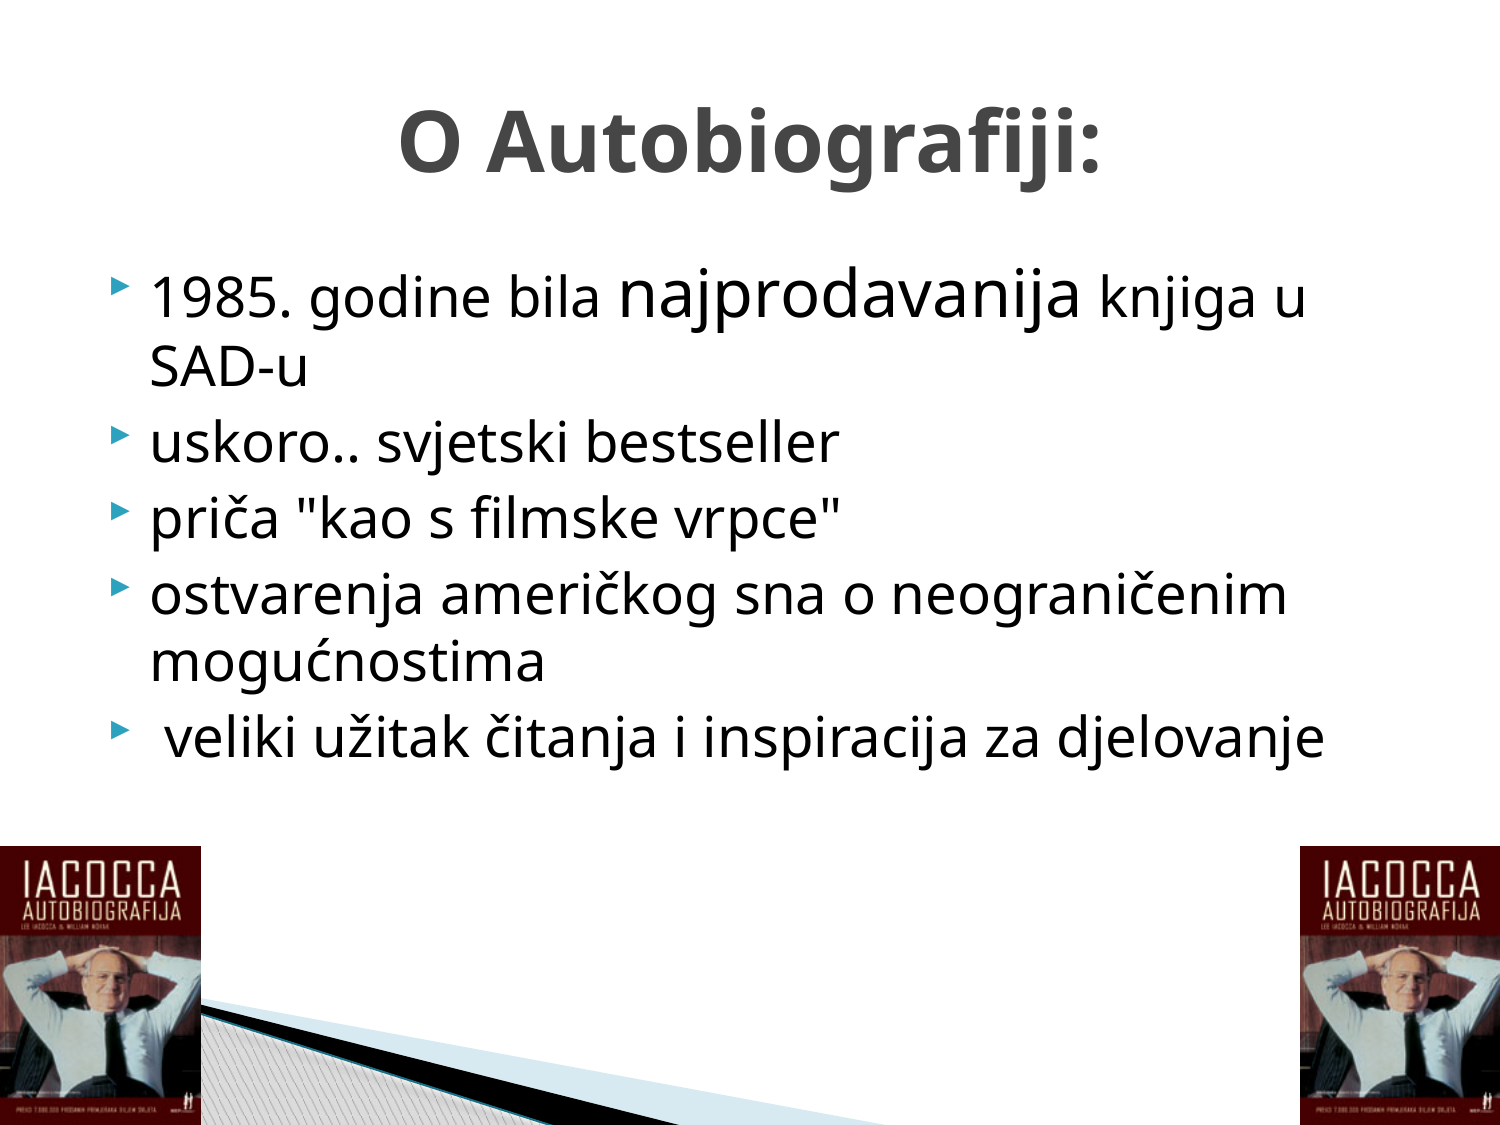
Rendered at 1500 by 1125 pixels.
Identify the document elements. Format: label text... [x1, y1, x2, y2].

picture [1300, 845, 1500, 1125]
picture [0, 845, 201, 1125]
title O Autobiografiji: [75, 45, 1425, 233]
list 1985. godine bila najprodavanija knjiga u SAD-u uskoro.. svjetski bestseller priča "kao s filmske vrpce" ostvarenja američkog sna o neograničenim mogućnostima veliki užitak čitanja i inspiracija za djelovanje [74, 242, 1426, 986]
